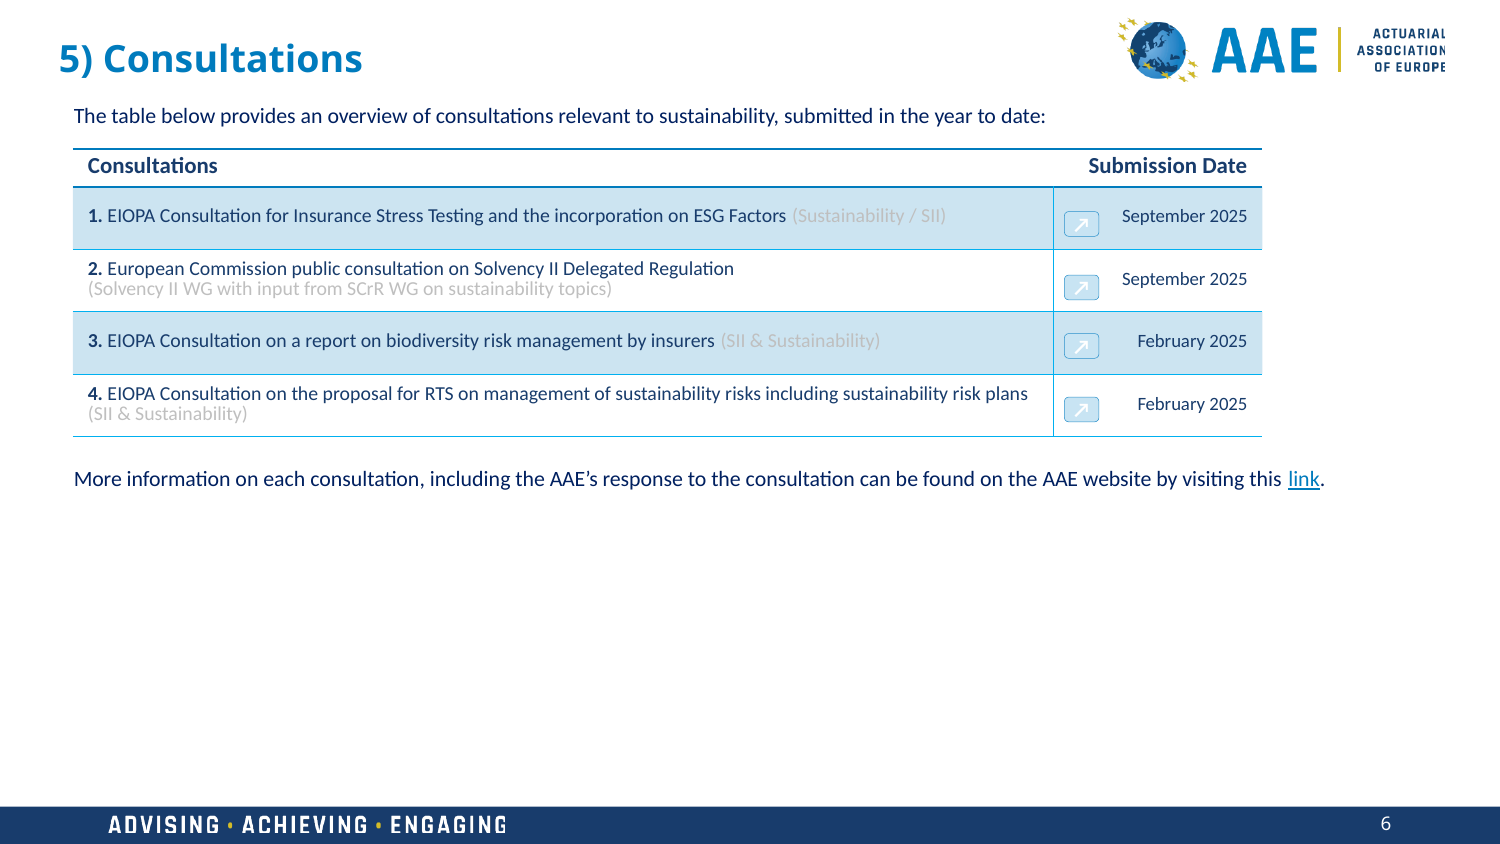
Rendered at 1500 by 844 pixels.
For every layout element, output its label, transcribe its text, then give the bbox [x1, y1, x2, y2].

text_box More information on each consultation, including the AAE’s response to the consultation can be found on the AAE website by visiting this link. [58, 457, 1487, 499]
table_cell September 2025 [1054, 188, 1262, 249]
table_cell February 2025 [1054, 375, 1262, 436]
text_box ↗️ [1064, 333, 1099, 359]
table_cell 3. EIOPA Consultation on a report on biodiversity risk management by insurers (SII & Sustainability) [73, 312, 1053, 374]
table_header Consultations [73, 150, 1053, 186]
text_box ↗️ [1064, 211, 1099, 237]
title 5) Consultations [59, 17, 1344, 94]
table_cell February 2025 [1054, 312, 1262, 374]
slide_number 6 [1102, 809, 1392, 842]
table_cell 4. EIOPA Consultation on the proposal for RTS on management of sustainability risks including sustainability risk plans (SII & Sustainability) [73, 375, 1053, 436]
text_box The table below provides an overview of consultations relevant to sustainability, submitted in the year to date: [58, 94, 1487, 136]
text_box ↗️ [1064, 397, 1099, 422]
table_cell 1. EIOPA Consultation for Insurance Stress Testing and the incorporation on ESG Factors (Sustainability / SII) [73, 188, 1053, 249]
table_header Submission Date [1053, 150, 1262, 186]
text_box ↗️ [1064, 275, 1099, 300]
table_cell 2. European Commission public consultation on Solvency II Delegated Regulation (Solvency II WG with input from SCrR WG on sustainability topics) [73, 250, 1053, 311]
table_cell September 2025 [1054, 250, 1262, 311]
